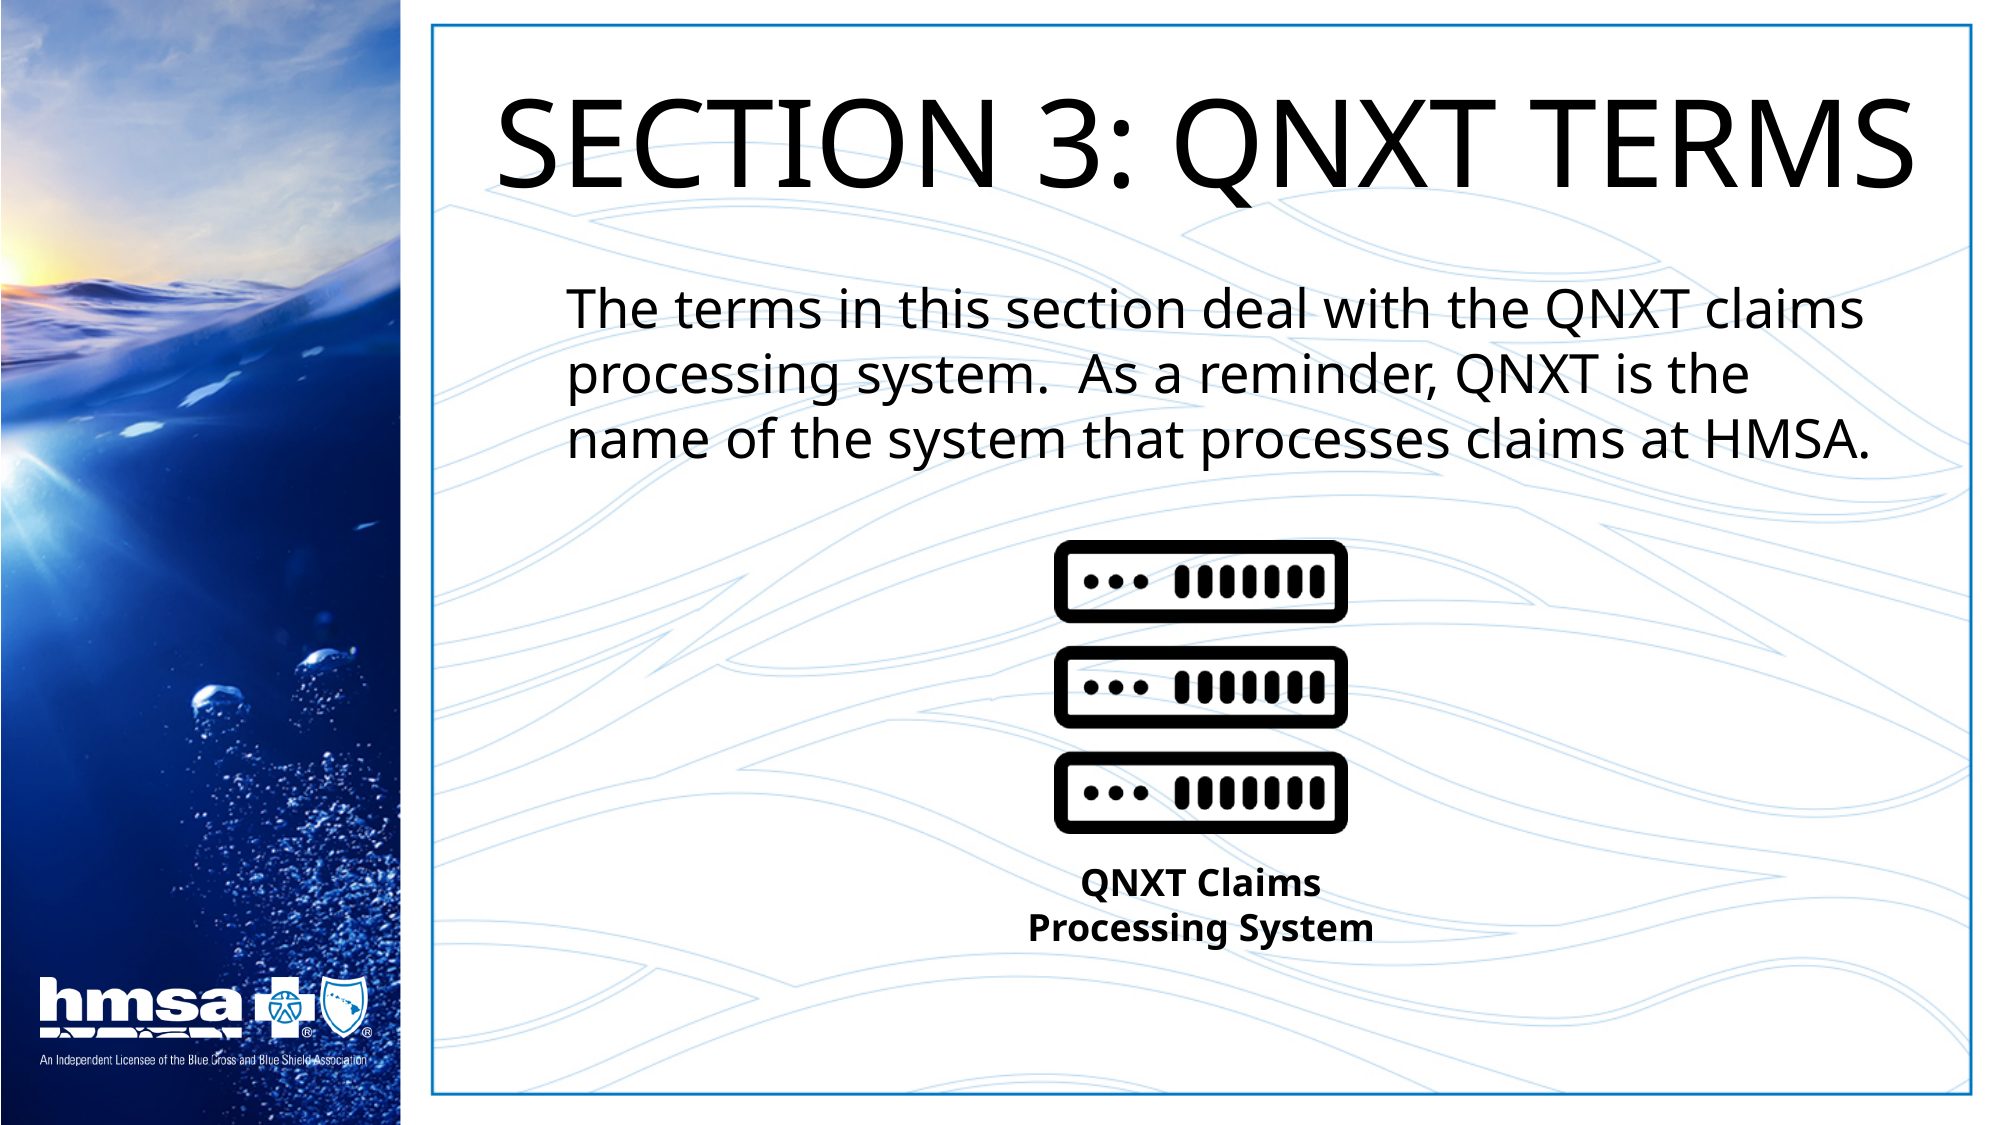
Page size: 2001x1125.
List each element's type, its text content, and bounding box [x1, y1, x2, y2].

picture [1, 0, 1999, 1125]
title SECTION 3: QNXT TERMS [476, 45, 1939, 233]
list The terms in this section deal with the QNXT claims processing system. As a reminder, QNXT is the name of the system that processes claims at HMSA. [551, 266, 1902, 492]
text_box QNXT Claims Processing System [1005, 851, 1397, 957]
